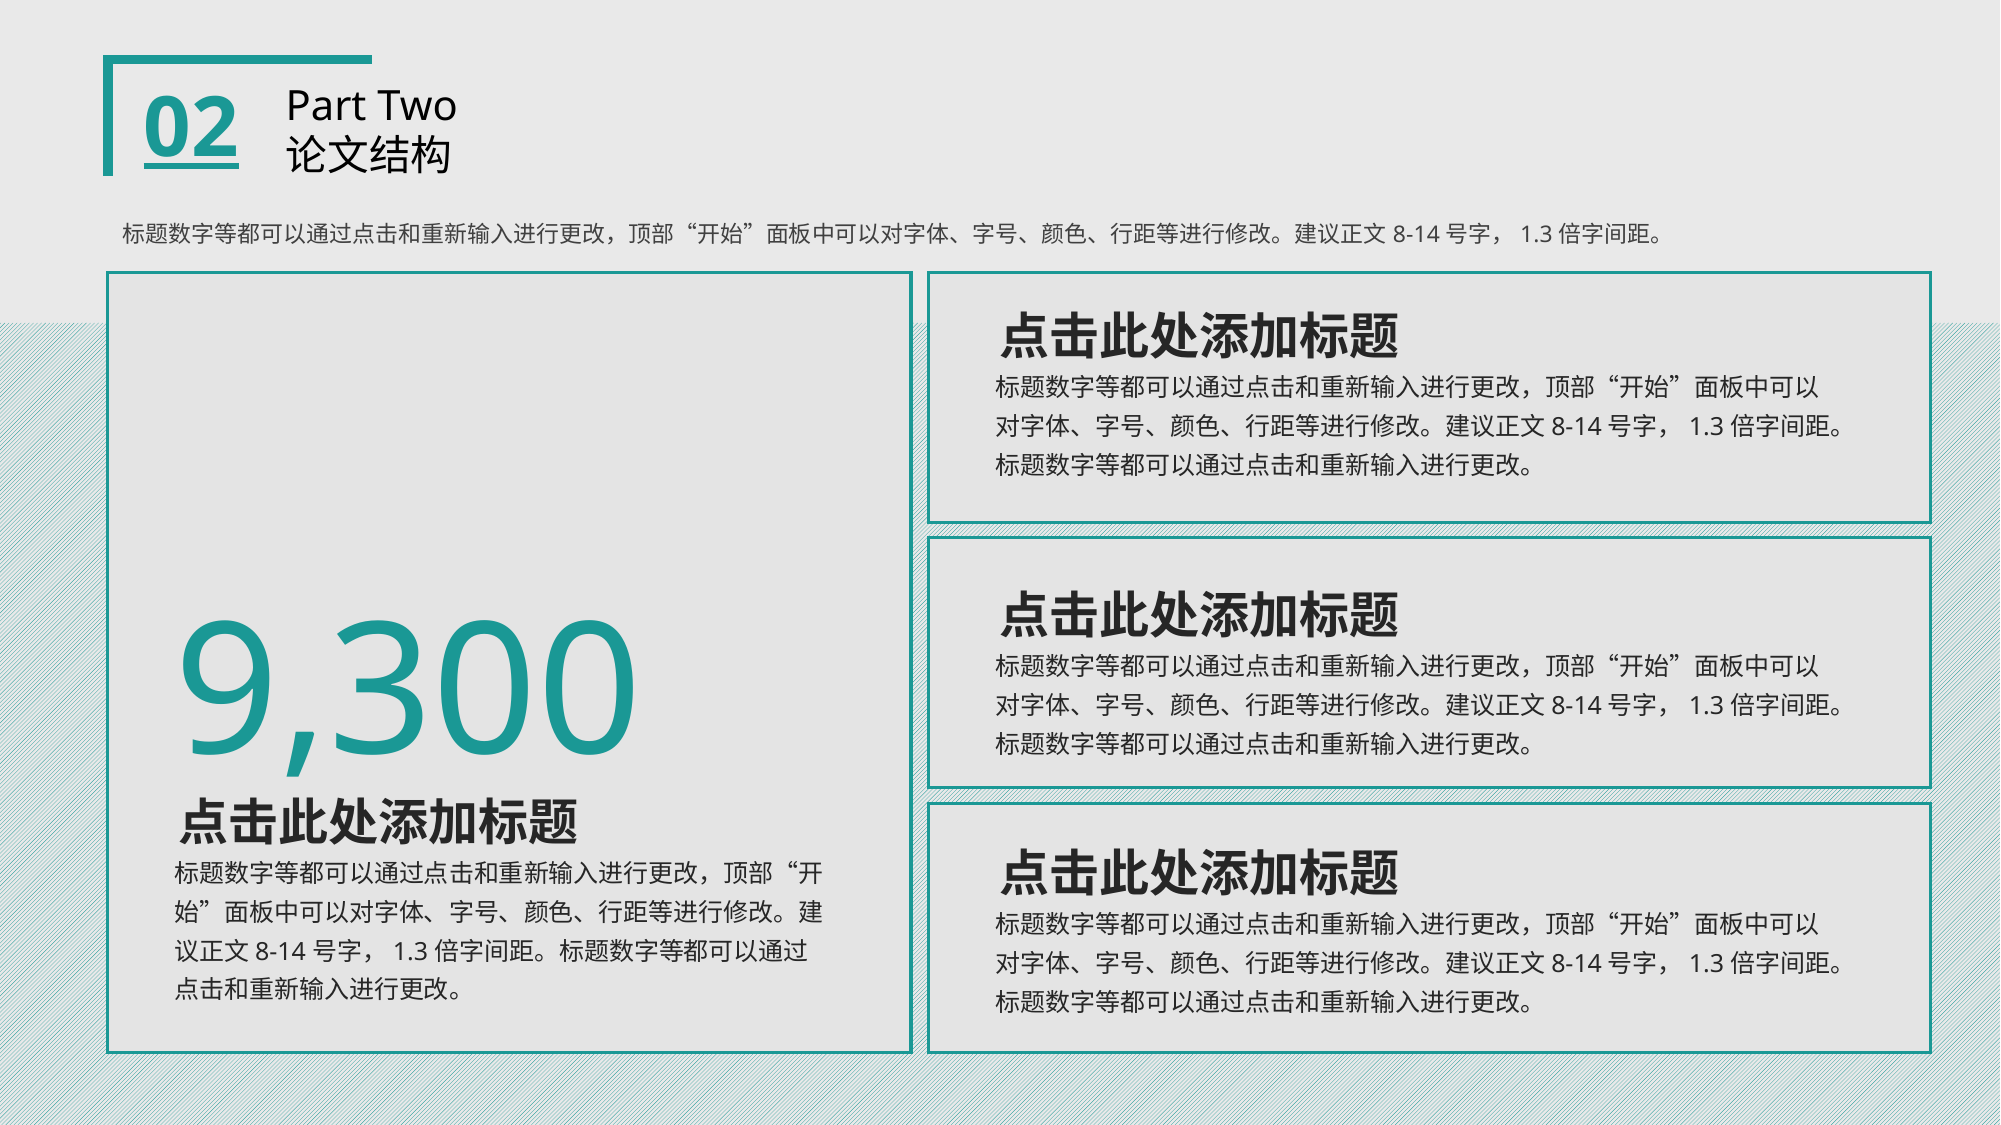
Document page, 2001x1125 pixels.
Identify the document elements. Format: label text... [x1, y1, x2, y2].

text_box 标题数字等都可以通过点击和重新输入进行更改，顶部“开始”面板中可以对字体、字号、颜色、行距等进行修改。建议正文8-14号字，1.3倍字间距。 [107, 204, 1931, 255]
text_box Part Two 论文结构 [270, 71, 631, 186]
text_box [107, 271, 912, 1054]
text_box 点击此处添加标题 [984, 296, 1415, 355]
text_box 9,300 [159, 562, 907, 798]
text_box 点击此处添加标题 [984, 576, 1415, 634]
text_box 点击此处添加标题 [984, 833, 1415, 891]
text_box 标题数字等都可以通过点击和重新输入进行更改，顶部“开始”面板中可以对字体、字号、颜色、行距等进行修改。建议正文8-14号字，1.3倍字间距。标题数字等都可以通过点击和重新输入进行更改。 [980, 634, 1856, 767]
text_box 02 [128, 66, 271, 181]
text_box 标题数字等都可以通过点击和重新输入进行更改，顶部“开始”面板中可以对字体、字号、颜色、行距等进行修改。建议正文8-14号字，1.3倍字间距。标题数字等都可以通过点击和重新输入进行更改。 [159, 840, 844, 1012]
text_box [927, 537, 1931, 788]
text_box 标题数字等都可以通过点击和重新输入进行更改，顶部“开始”面板中可以对字体、字号、颜色、行距等进行修改。建议正文8-14号字，1.3倍字间距。标题数字等都可以通过点击和重新输入进行更改。 [980, 891, 1856, 1024]
text_box 标题数字等都可以通过点击和重新输入进行更改，顶部“开始”面板中可以对字体、字号、颜色、行距等进行修改。建议正文8-14号字，1.3倍字间距。标题数字等都可以通过点击和重新输入进行更改。 [980, 355, 1856, 487]
text_box [927, 272, 1931, 523]
text_box [927, 802, 1931, 1054]
text_box 点击此处添加标题 [163, 798, 594, 840]
